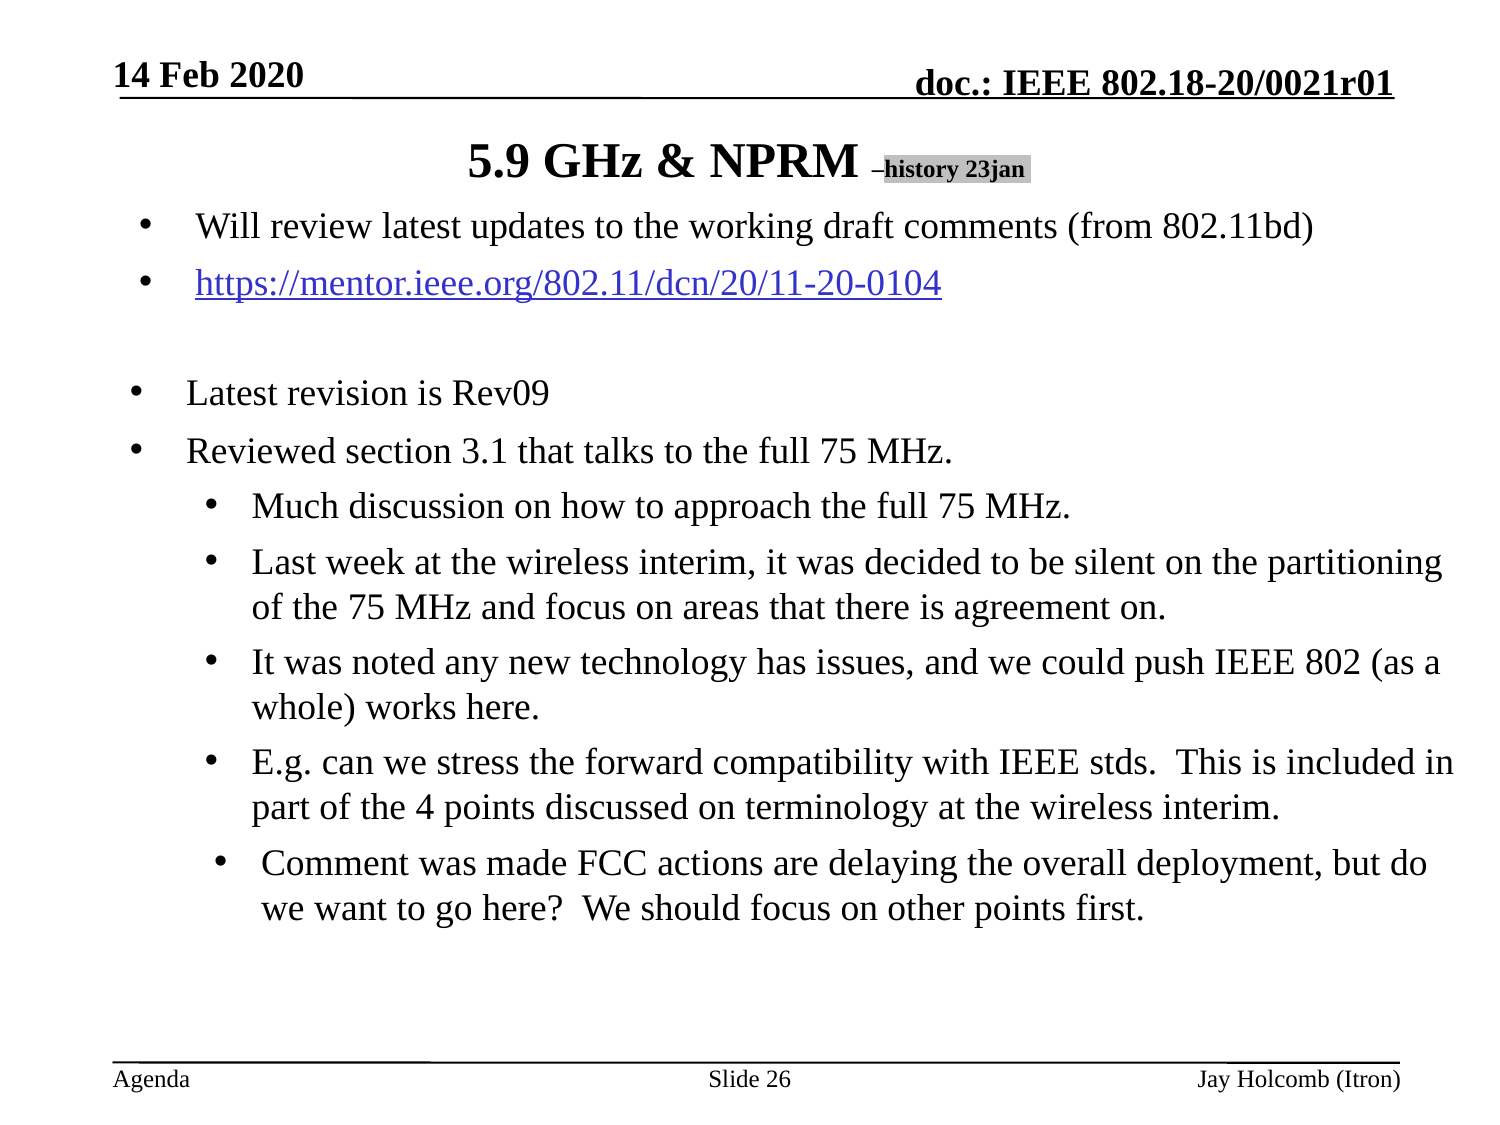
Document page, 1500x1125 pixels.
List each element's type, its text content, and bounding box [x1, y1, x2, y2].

footer Jay Holcomb (Itron) [878, 1061, 1402, 1093]
slide_number Slide 26 [699, 1061, 800, 1123]
title 5.9 GHz & NPRM –history 23jan [59, 102, 1441, 213]
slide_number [112, 49, 488, 95]
list Will review latest updates to the working draft comments (from 802.11bd) https://mentor.ieee.org/802.11/dcn/20/11-20-0104 Latest revision is Rev09 Reviewed section 3.1 that talks to the full 75 MHz. Much discussion on how to approach the full 75 MHz. Last week at the wireless interim, it was decided to be silent on the partitioning of the 75 MHz and focus on areas that there is agreement on. It was noted any new technology has issues, and we could push IEEE 802 (as a whole) works here. E.g. can we stress the forward compatibility with IEEE stds. This is included in part of the 4 points discussed on terminology at the wireless interim. Comment was made FCC actions are delaying the overall deployment, but do we want to go here? We should focus on other points first. [114, 192, 1476, 1087]
